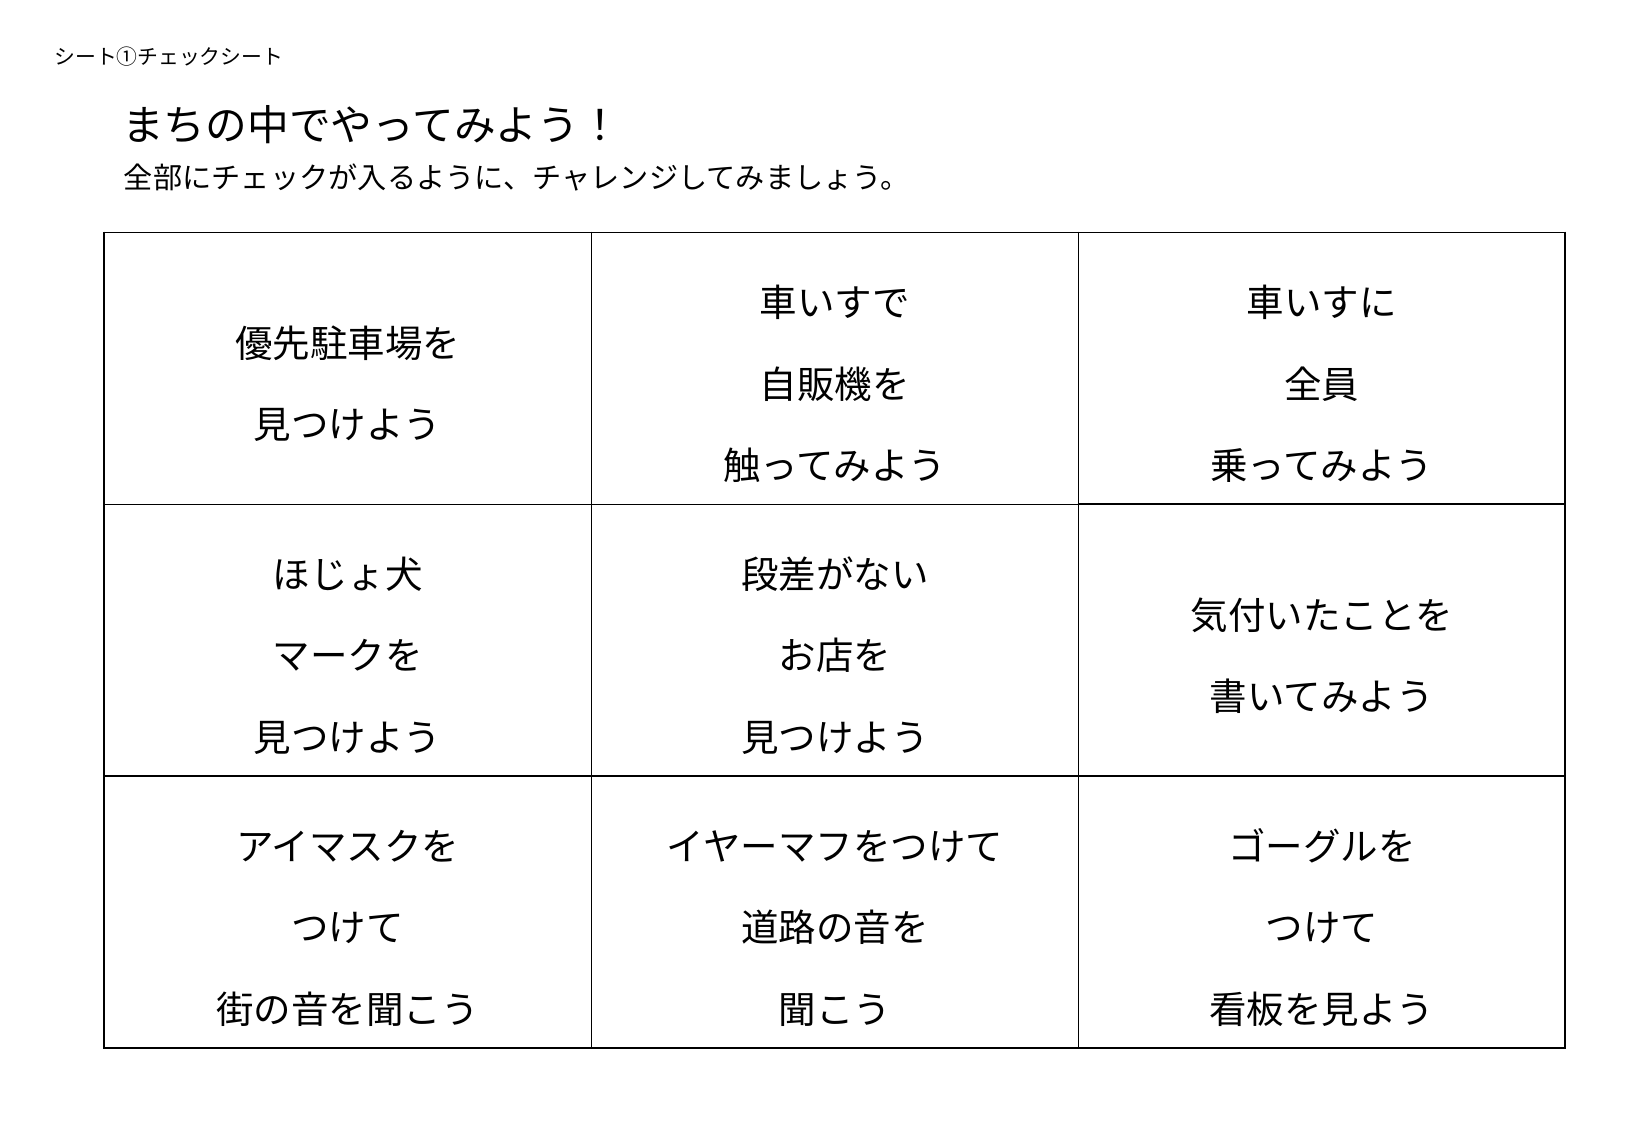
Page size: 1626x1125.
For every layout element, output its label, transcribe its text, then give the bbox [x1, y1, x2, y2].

table_header 車いすで 自販機を 触ってみよう [592, 233, 1078, 504]
table_cell 気付いたことを 書いてみよう [1079, 505, 1564, 775]
table_header 車いすに 全員 乗ってみよう [1079, 233, 1564, 503]
table_header 優先駐車場を 見つけよう [105, 233, 591, 504]
text_box シート①チェックシート [39, 36, 298, 77]
text_box 全部にチェックが入るように、チャレンジしてみましょう。 [109, 152, 925, 202]
table_cell 段差がない お店を 見つけよう [592, 505, 1078, 775]
text_box まちの中でやってみよう！ [107, 91, 637, 157]
table_cell ほじょ犬 マークを 見つけよう [105, 505, 591, 775]
table_cell ゴーグルを つけて 看板を見よう [1079, 777, 1564, 1047]
table_cell イヤーマフをつけて 道路の音を 聞こう [592, 777, 1078, 1047]
table_cell アイマスクを つけて 街の音を聞こう [105, 777, 591, 1047]
